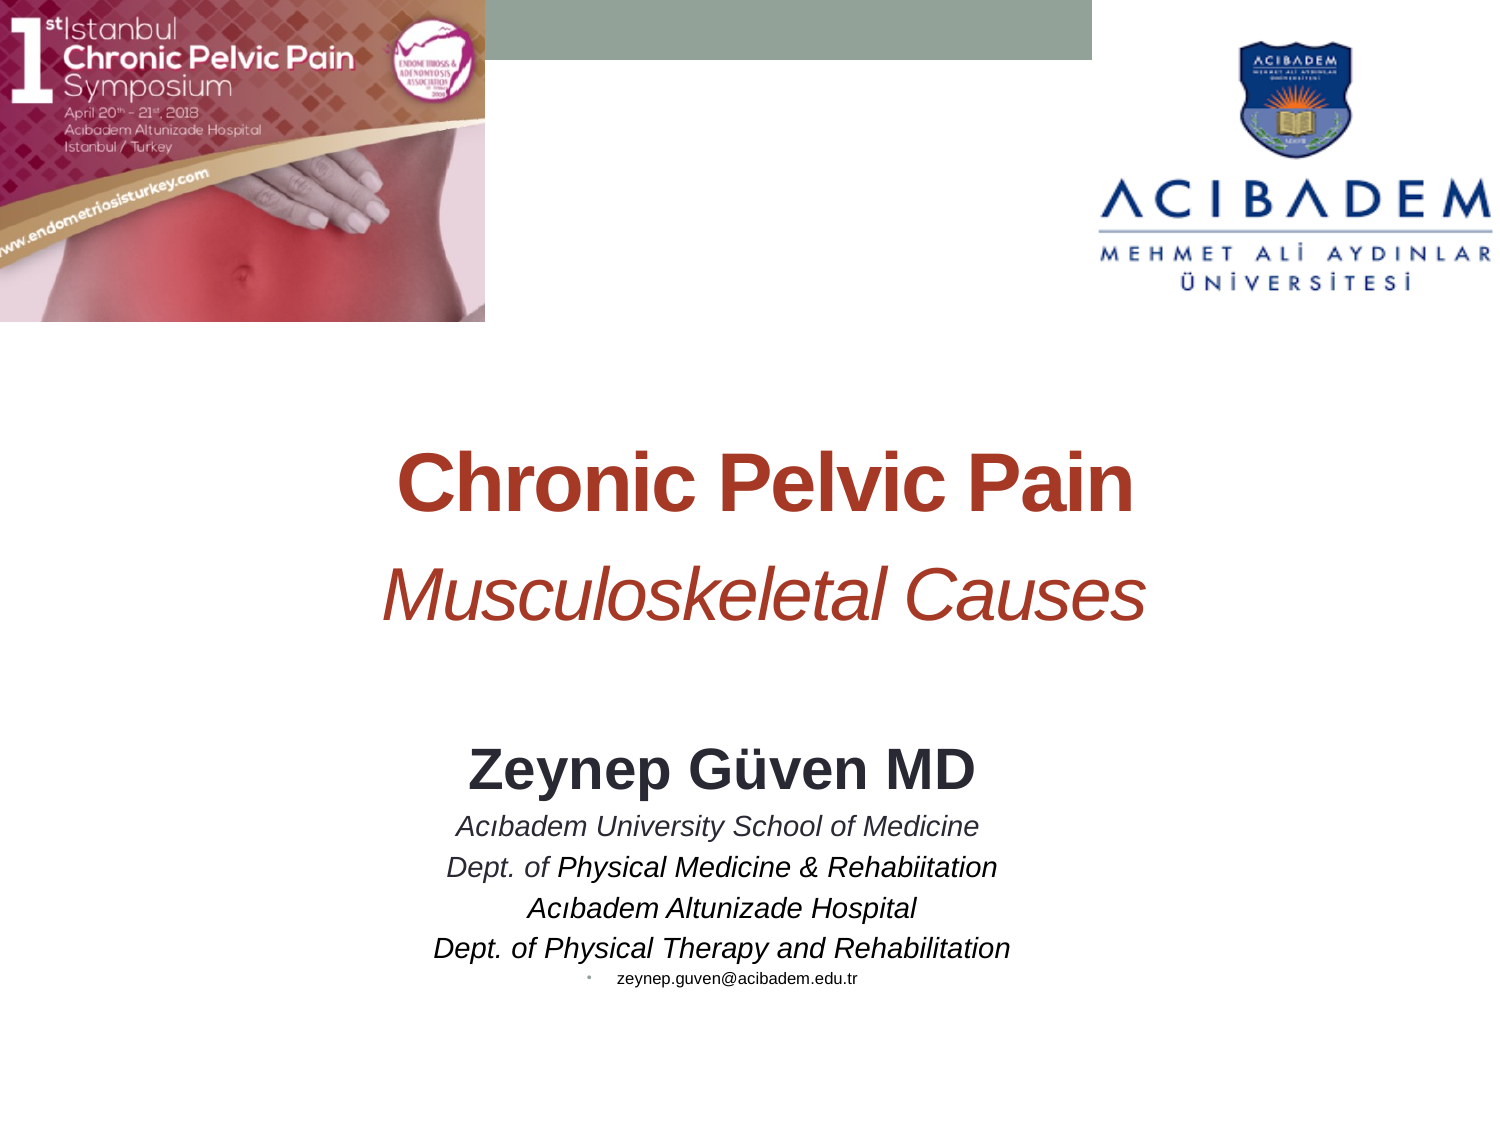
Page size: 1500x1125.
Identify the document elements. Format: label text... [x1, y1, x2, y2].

picture [0, 0, 485, 323]
subtitle Zeynep Güven MD Acıbadem University School of Medicine Dept. of Physical Medicine & Rehabiitation Acıbadem Altunizade Hospital Dept. of Physical Therapy and Rehabilitation zeynep.guven@acibadem.edu.tr [197, 724, 1248, 1012]
picture [1091, 0, 1500, 348]
title Chronic Pelvic Pain Musculoskeletal Causes [133, 375, 1422, 692]
